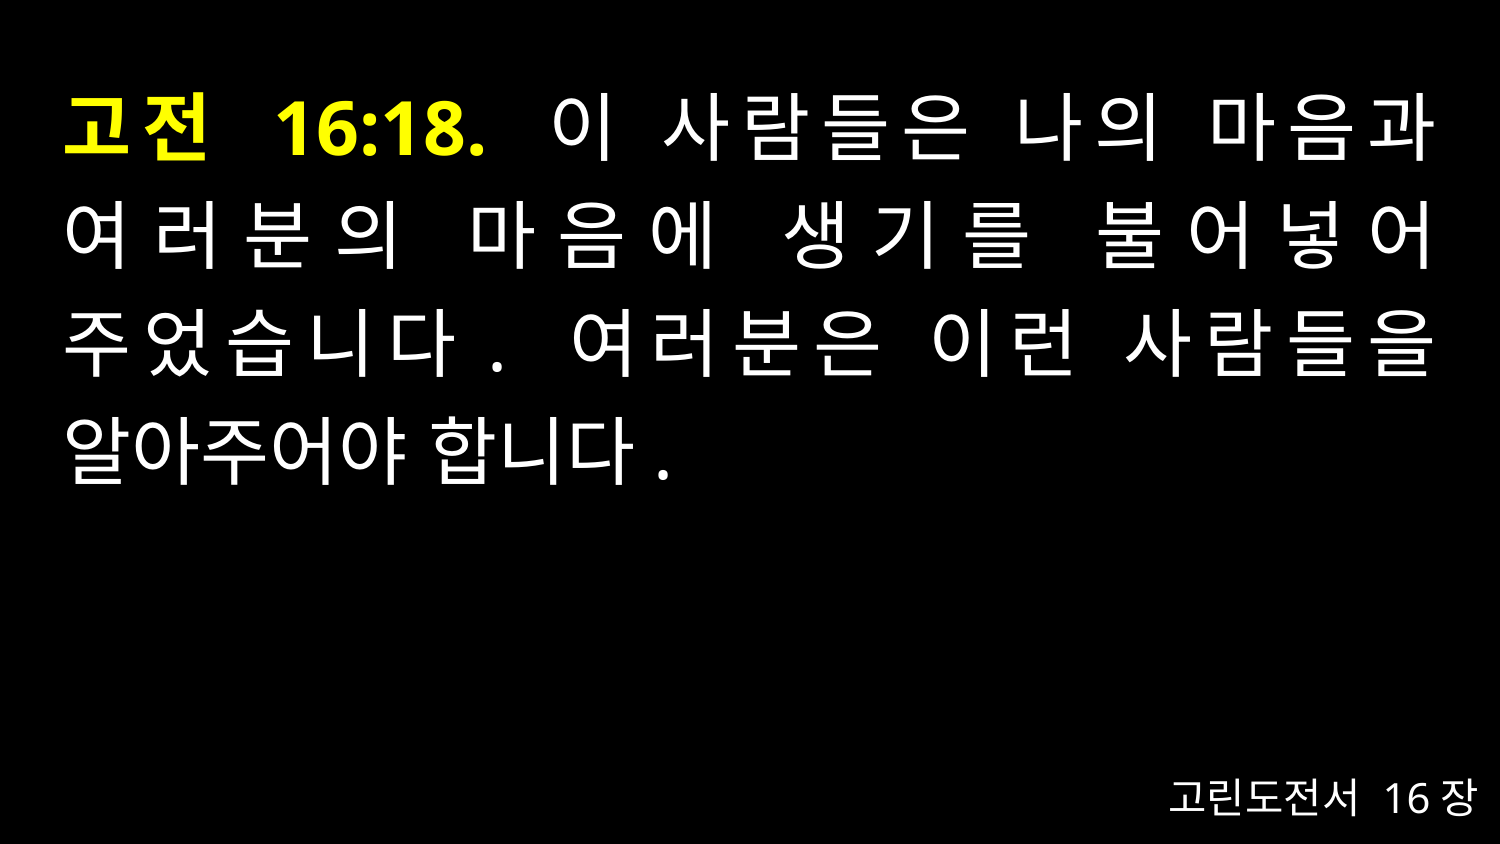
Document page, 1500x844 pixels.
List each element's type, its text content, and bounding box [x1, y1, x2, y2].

title 고전 16:18. 이 사람들은 나의 마음과 여러분의 마음에 생기를 불어넣어 주었습니다. 여러분은 이런 사람들을 알아주어야 합니다. [0, 0, 1500, 844]
subtitle 고린도전서 16장 [916, 770, 1500, 844]
